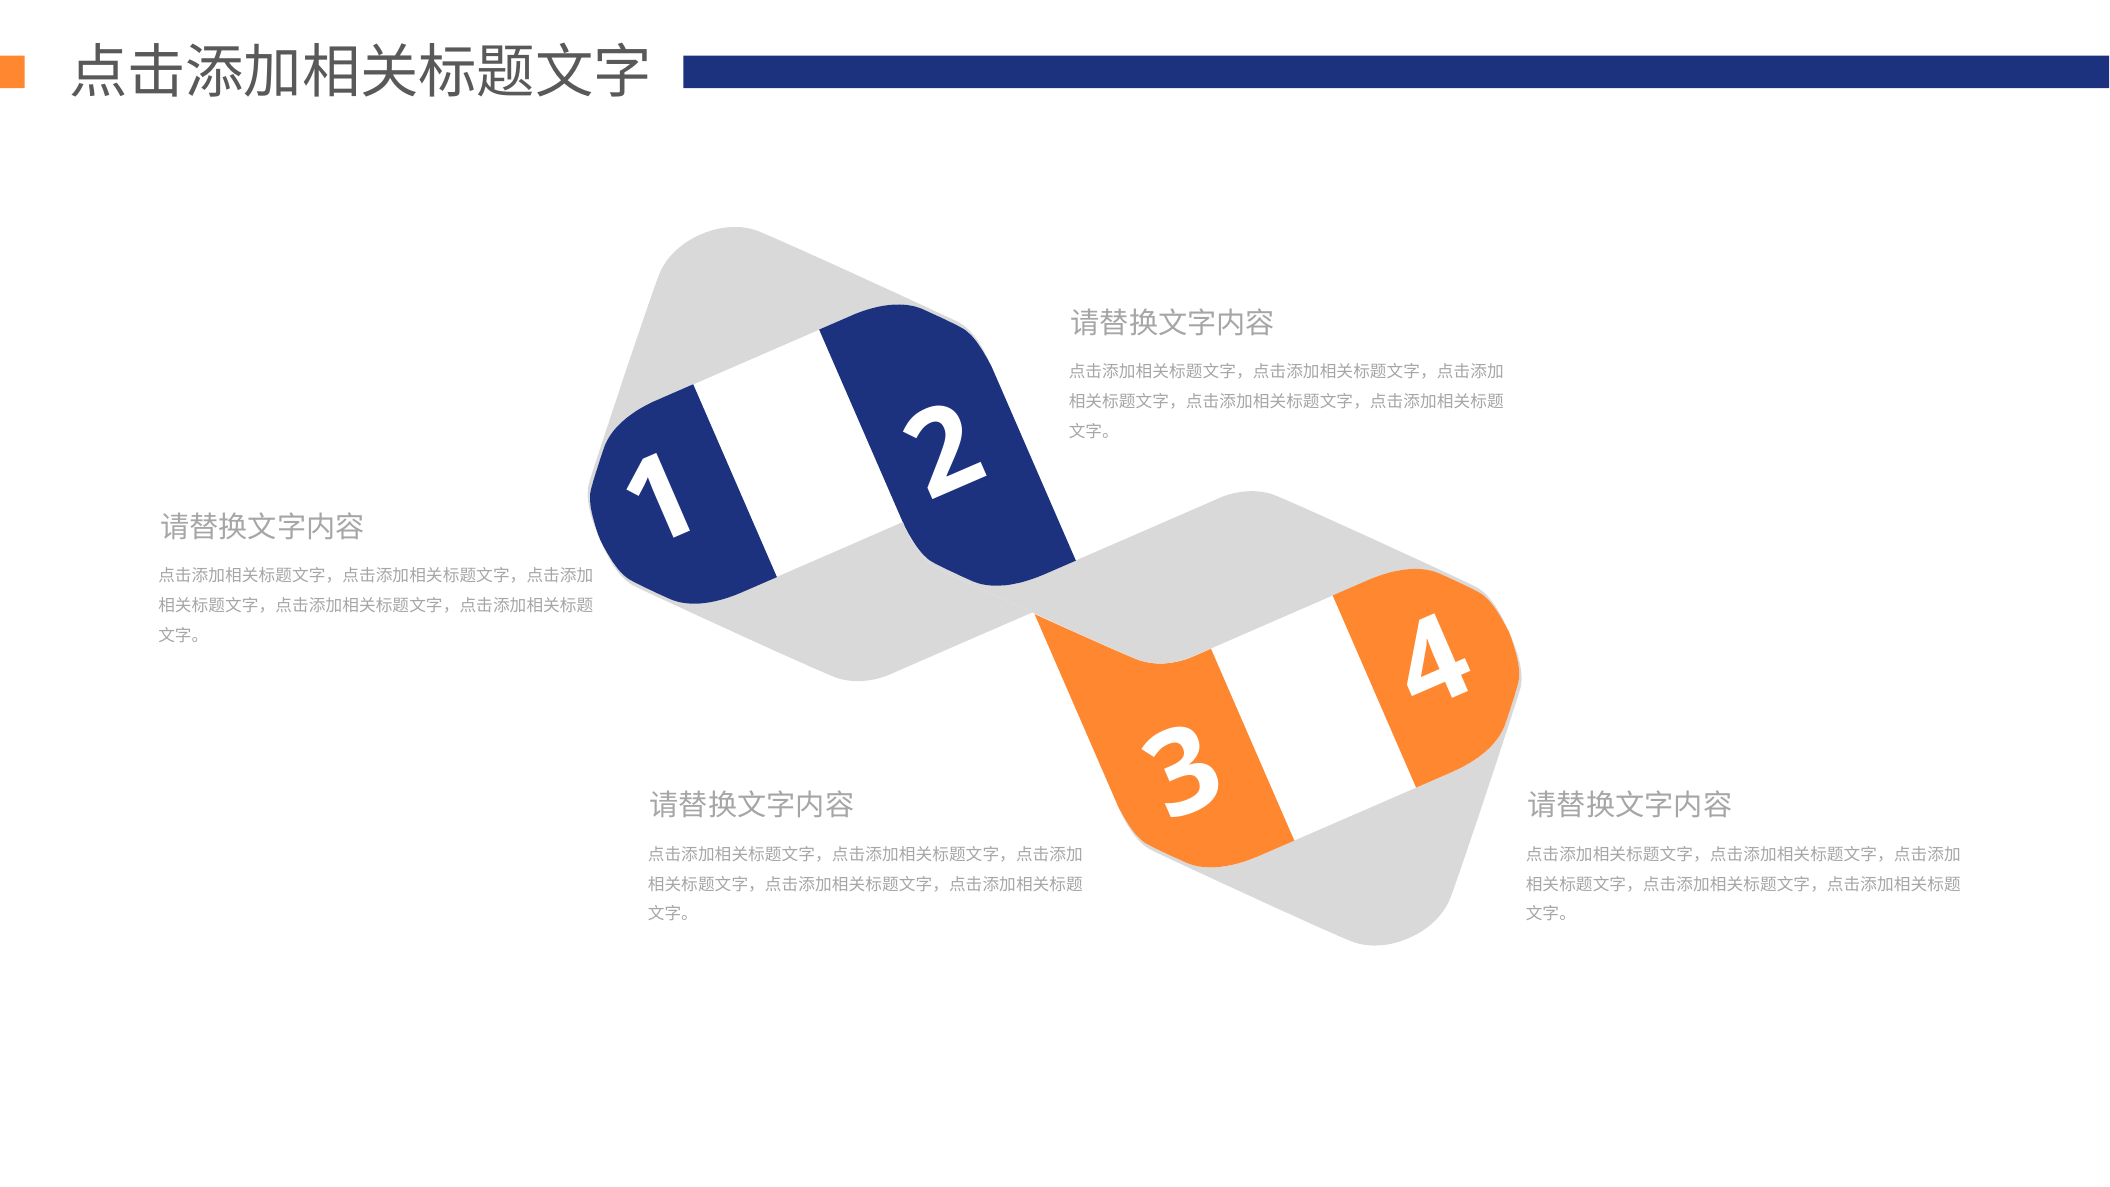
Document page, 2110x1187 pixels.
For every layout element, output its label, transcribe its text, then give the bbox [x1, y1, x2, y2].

text_box 点击添加相关标题文字，点击添加相关标题文字，点击添加相关标题文字，点击添加相关标题文字，点击添加相关标题文字。 [1576, 826, 1981, 931]
text_box 点击添加相关标题文字，点击添加相关标题文字，点击添加相关标题文字，点击添加相关标题文字，点击添加相关标题文字。 [144, 551, 534, 652]
text_box 点击添加相关标题文字 [54, 26, 667, 112]
text_box 请替换文字内容 [144, 493, 534, 551]
text_box 请替换文字内容 [1576, 771, 1911, 830]
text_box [534, 224, 1576, 948]
